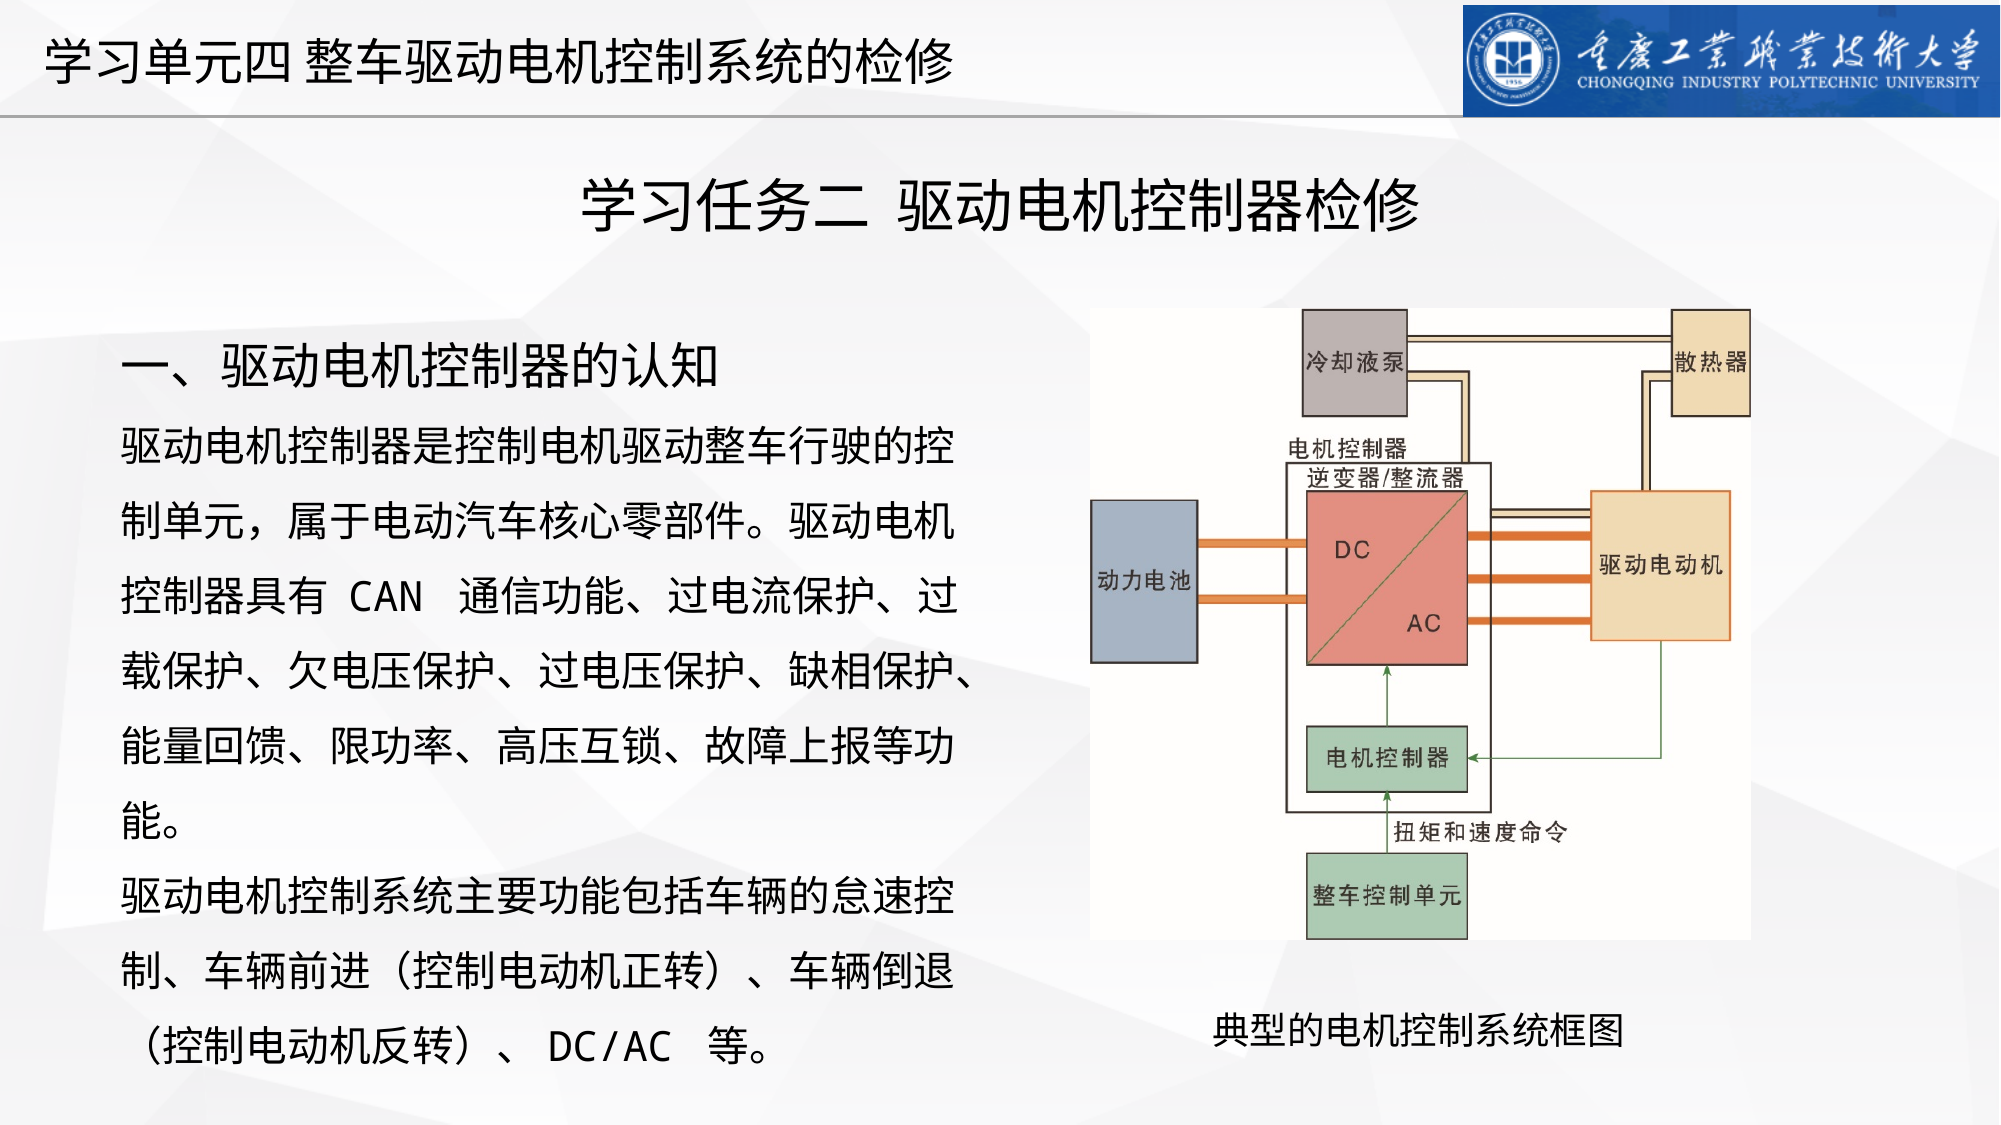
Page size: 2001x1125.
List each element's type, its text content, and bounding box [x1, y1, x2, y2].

text_box 一、驱动电机控制器的认知 驱动电机控制器是控制电机驱动整车行驶的控制单元，属于电动汽车核心零部件。驱动电机控制器具有 CAN 通信功能、过电流保护、过载保护、欠电压保护、过电压保护、缺相保护、能量回馈、限功率、高压互锁、故障上报等功能。 驱动电机控制系统主要功能包括车辆的怠速控制、车辆前进（控制电动机正转）、车辆倒退（控制电动机反转）、DC/AC 等。 [105, 297, 1000, 1077]
picture [0, 0, 2001, 117]
text_box 学习任务二 驱动电机控制器检修 [433, 161, 1567, 247]
picture [0, 118, 1999, 1125]
text_box 典型的电机控制系统框图 [1197, 1000, 1660, 1060]
